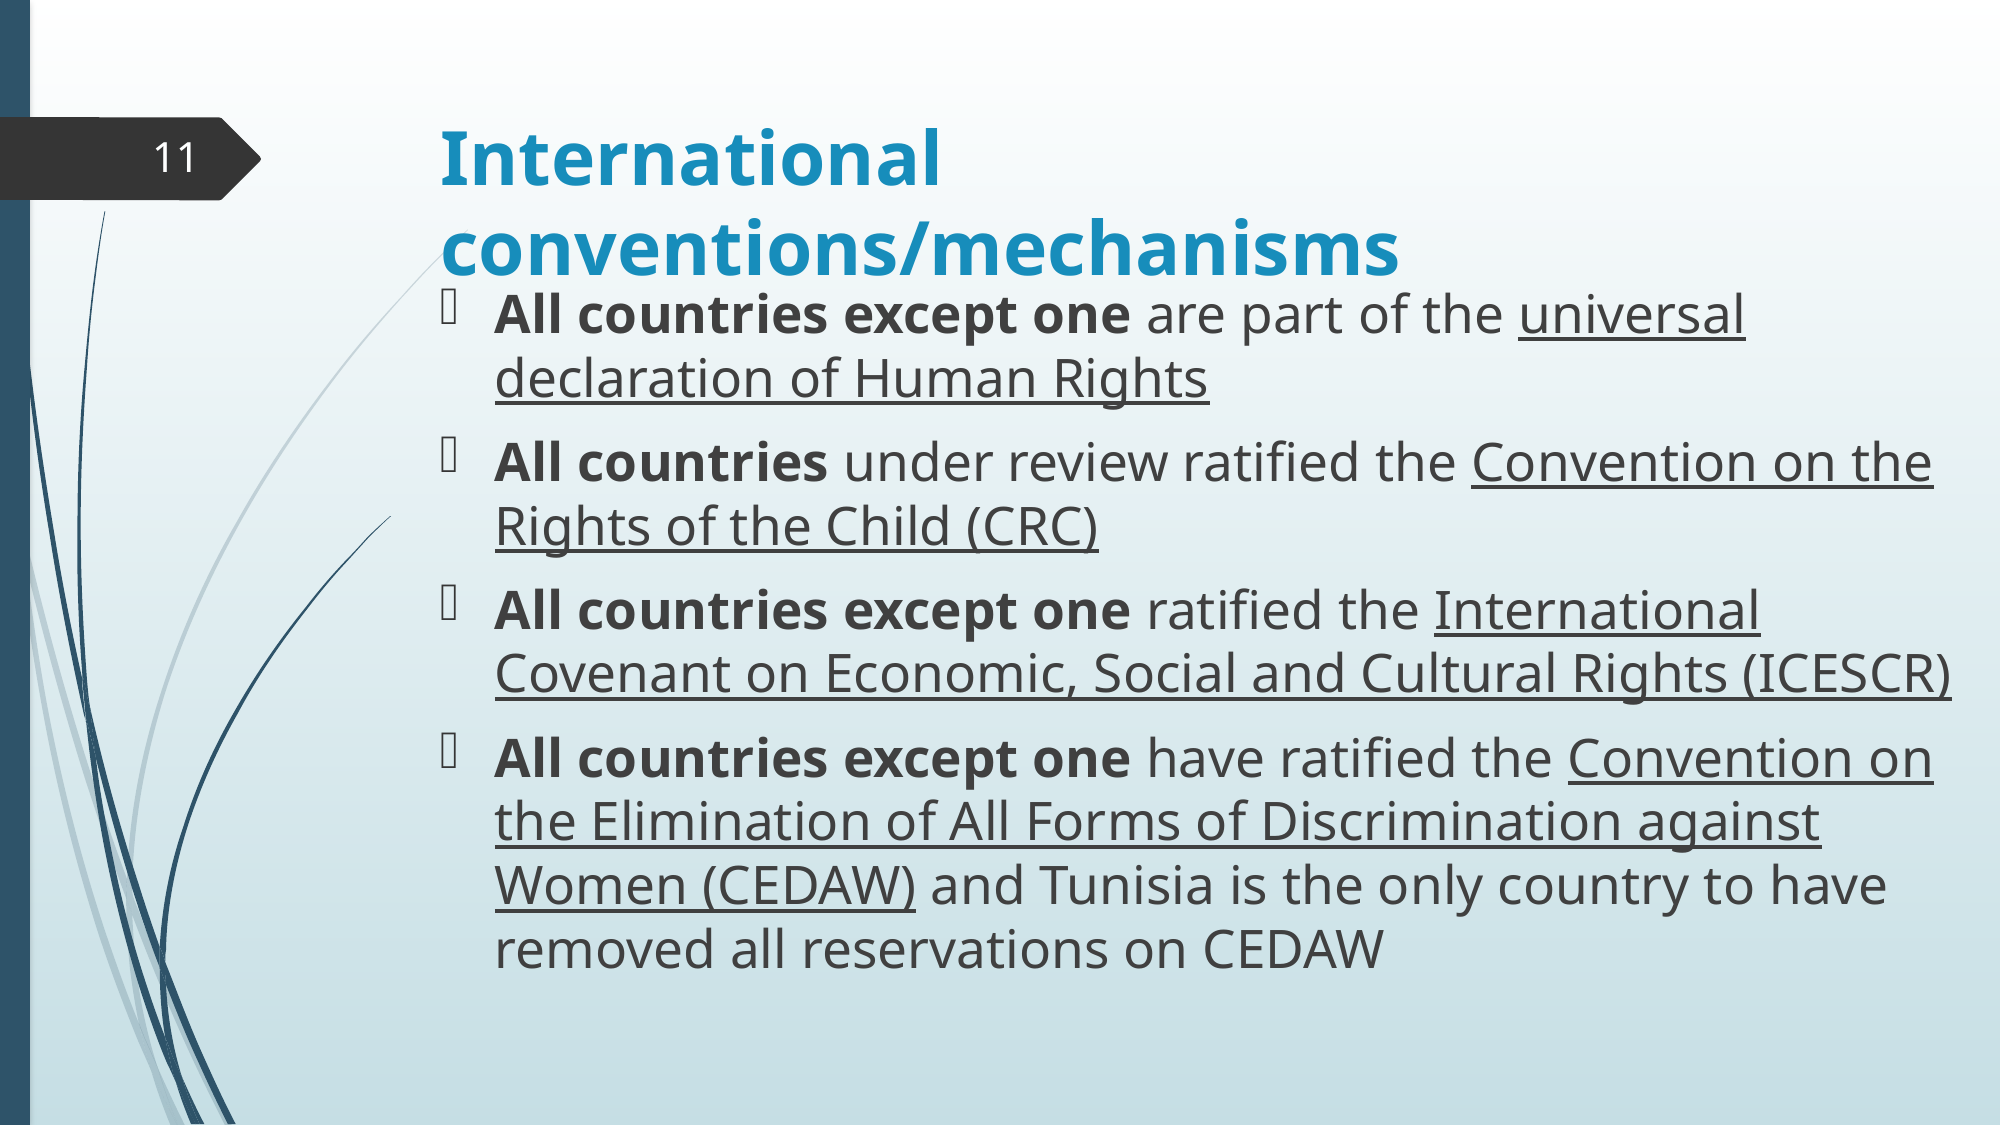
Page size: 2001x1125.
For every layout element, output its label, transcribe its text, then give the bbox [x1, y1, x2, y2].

title International conventions/mechanisms [425, 102, 1888, 272]
slide_number 11 [87, 129, 216, 190]
list All countries except one are part of the universal declaration of Human Rights All countries under review ratified the Convention on the Rights of the Child (CRC) All countries except one ratified the International Covenant on Economic, Social and Cultural Rights (ICESCR) All countries except one have ratified the Convention on the Elimination of All Forms of Discrimination against Women (CEDAW) and Tunisia is the only country to have removed all reservations on CEDAW [424, 272, 1975, 1048]
